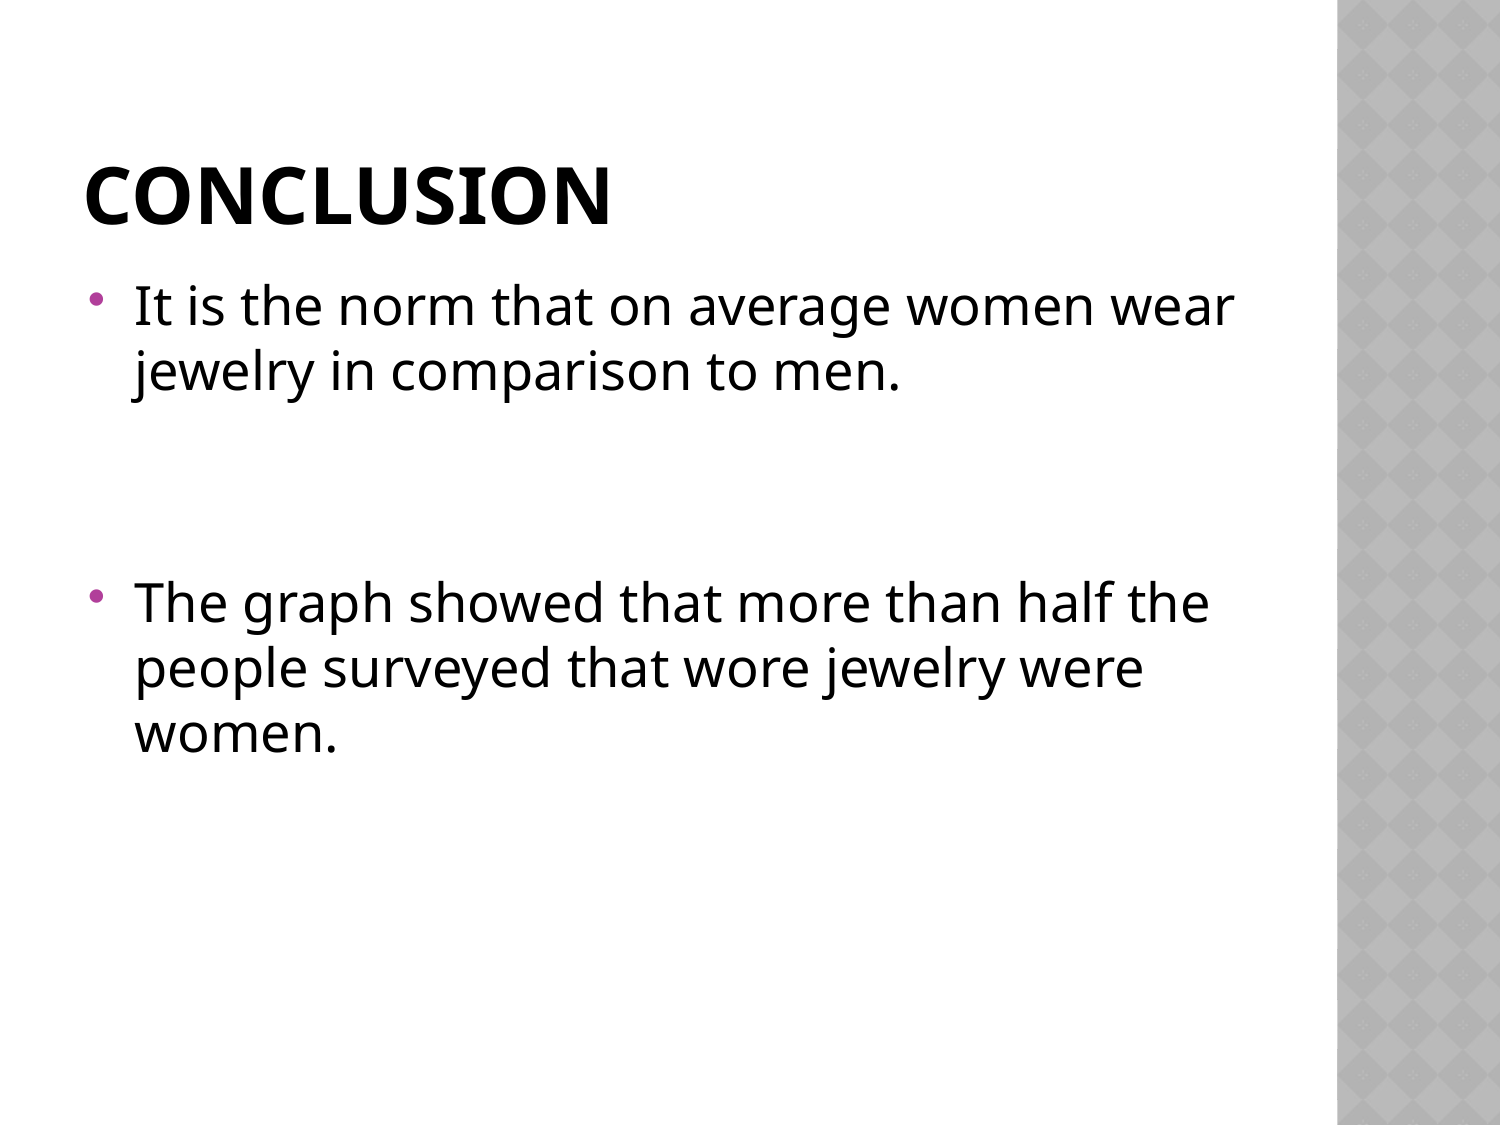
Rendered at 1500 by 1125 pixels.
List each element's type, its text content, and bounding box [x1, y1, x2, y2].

list It is the norm that on average women wear jewelry in comparison to men. The graph showed that more than half the people surveyed that wore jewelry were women. [75, 264, 1263, 1059]
title Conclusion [75, 52, 1263, 240]
